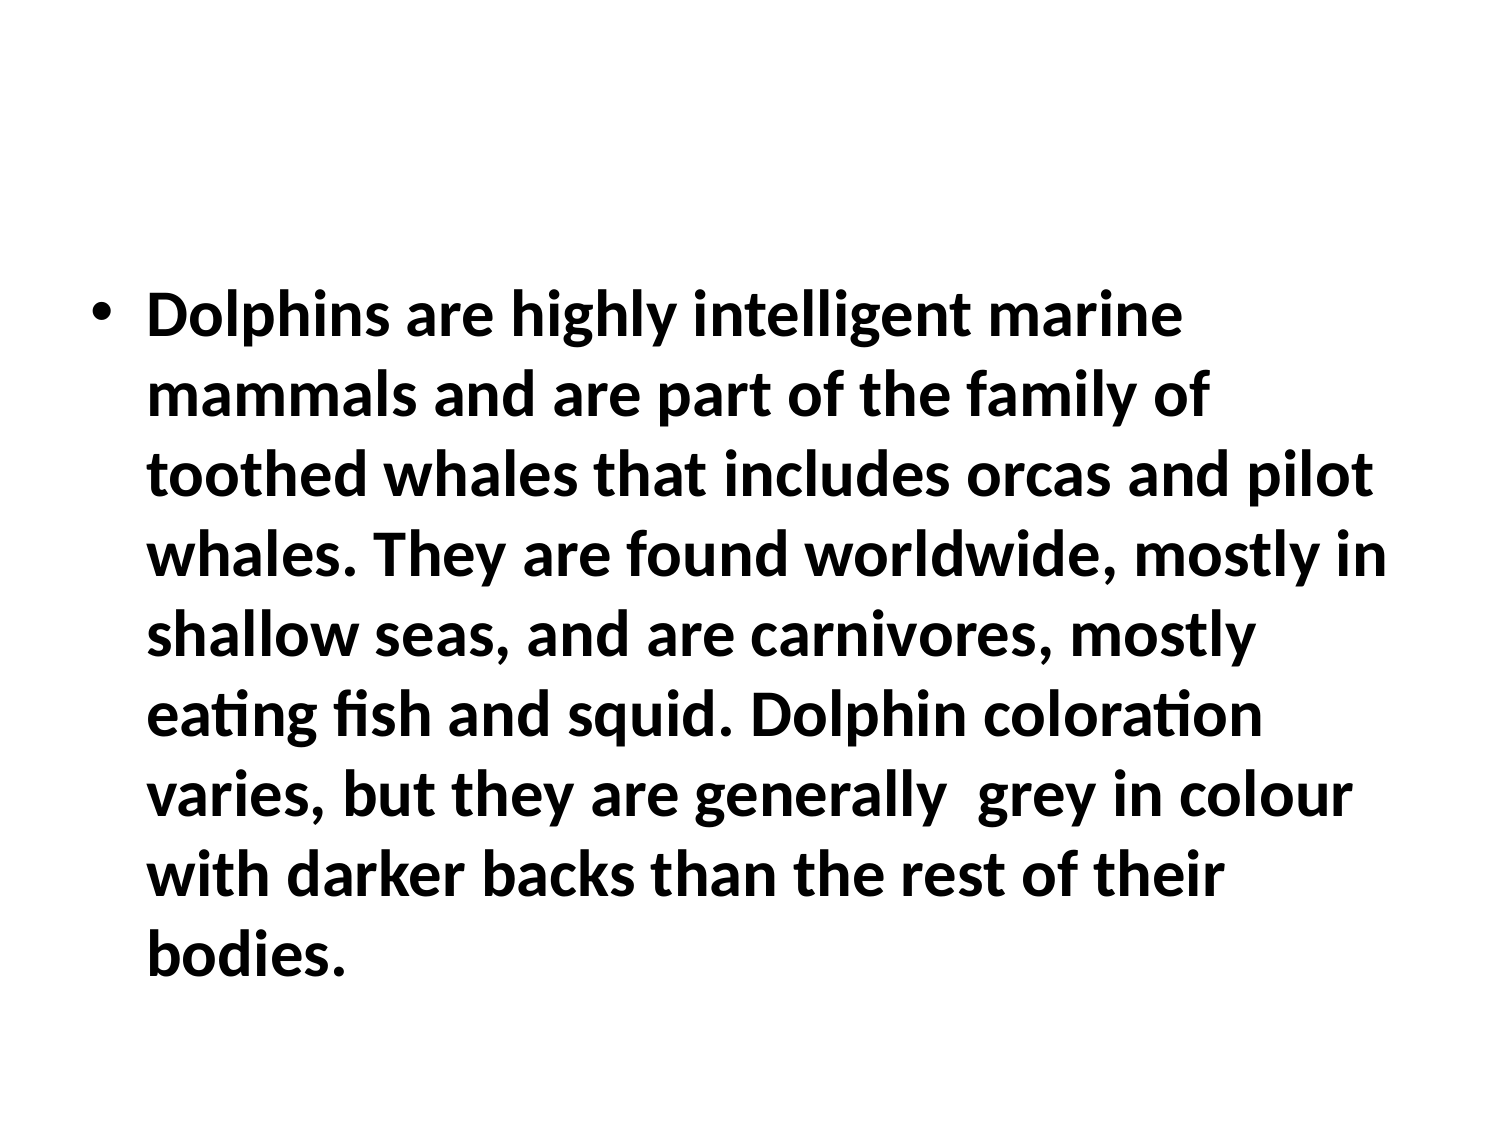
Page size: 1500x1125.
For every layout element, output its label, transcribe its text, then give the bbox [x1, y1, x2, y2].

list Dolphins are highly intelligent marine mammals and are part of the family of toothed whales that includes orcas and pilot whales. They are found worldwide, mostly in shallow seas, and are carnivores, mostly eating fish and squid. Dolphin coloration varies, but they are generally grey in colour with darker backs than the rest of their bodies. [75, 262, 1425, 1005]
